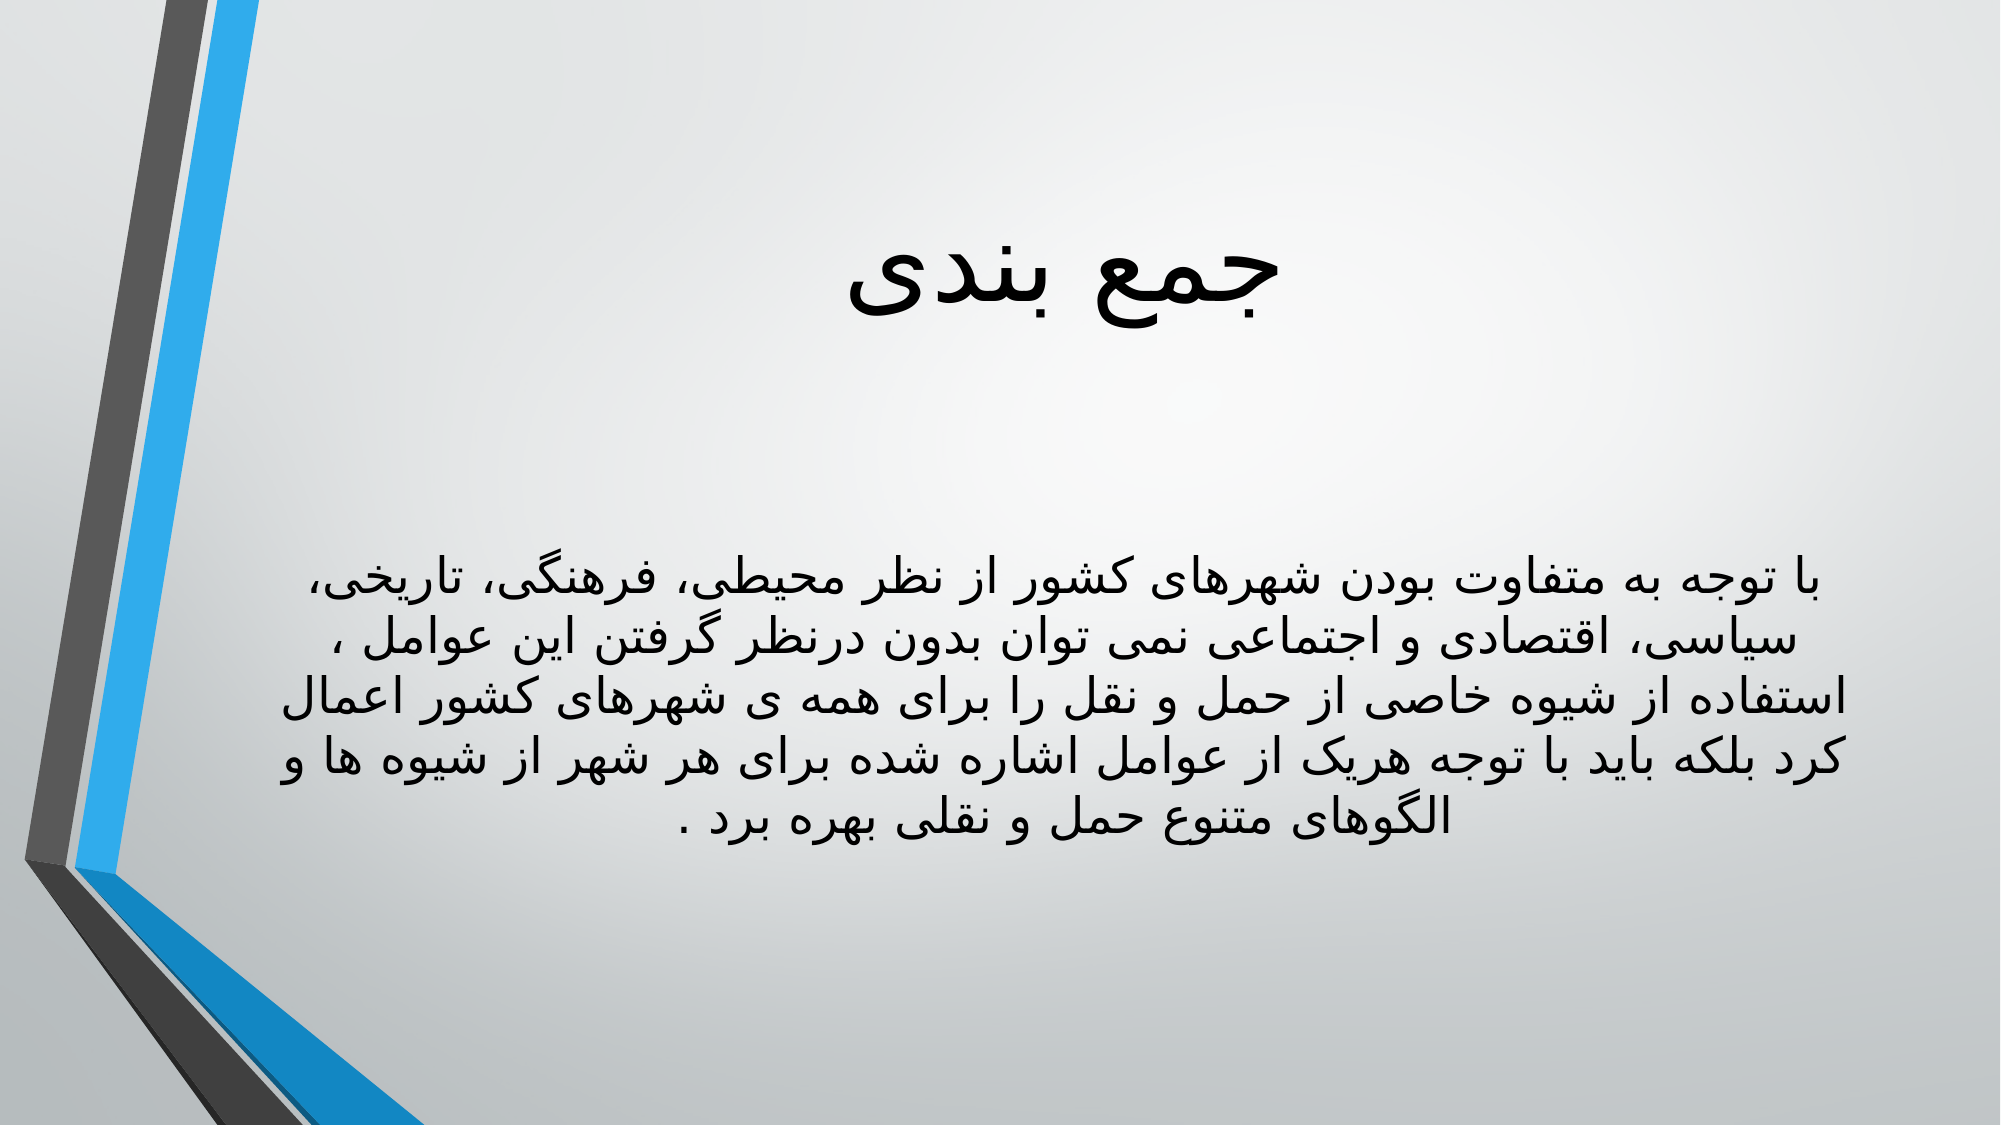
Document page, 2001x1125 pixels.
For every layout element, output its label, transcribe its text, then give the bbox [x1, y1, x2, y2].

list با توجه به متفاوت بودن شهرهای کشور از نظر محیطی، فرهنگی، تاریخی، سیاسی، اقتصادی و اجتماعی نمی توان بدون درنظر گرفتن این عوامل ، استفاده از شیوه خاصی از حمل و نقل را برای همه ی شهرهای کشور اعمال کرد بلکه باید با توجه هریک از عوامل اشاره شده برای هر شهر از شیوه ها و الگوهای متنوع حمل و نقلی بهره برد . [243, 437, 1887, 950]
title جمع بندی [243, 112, 1887, 400]
